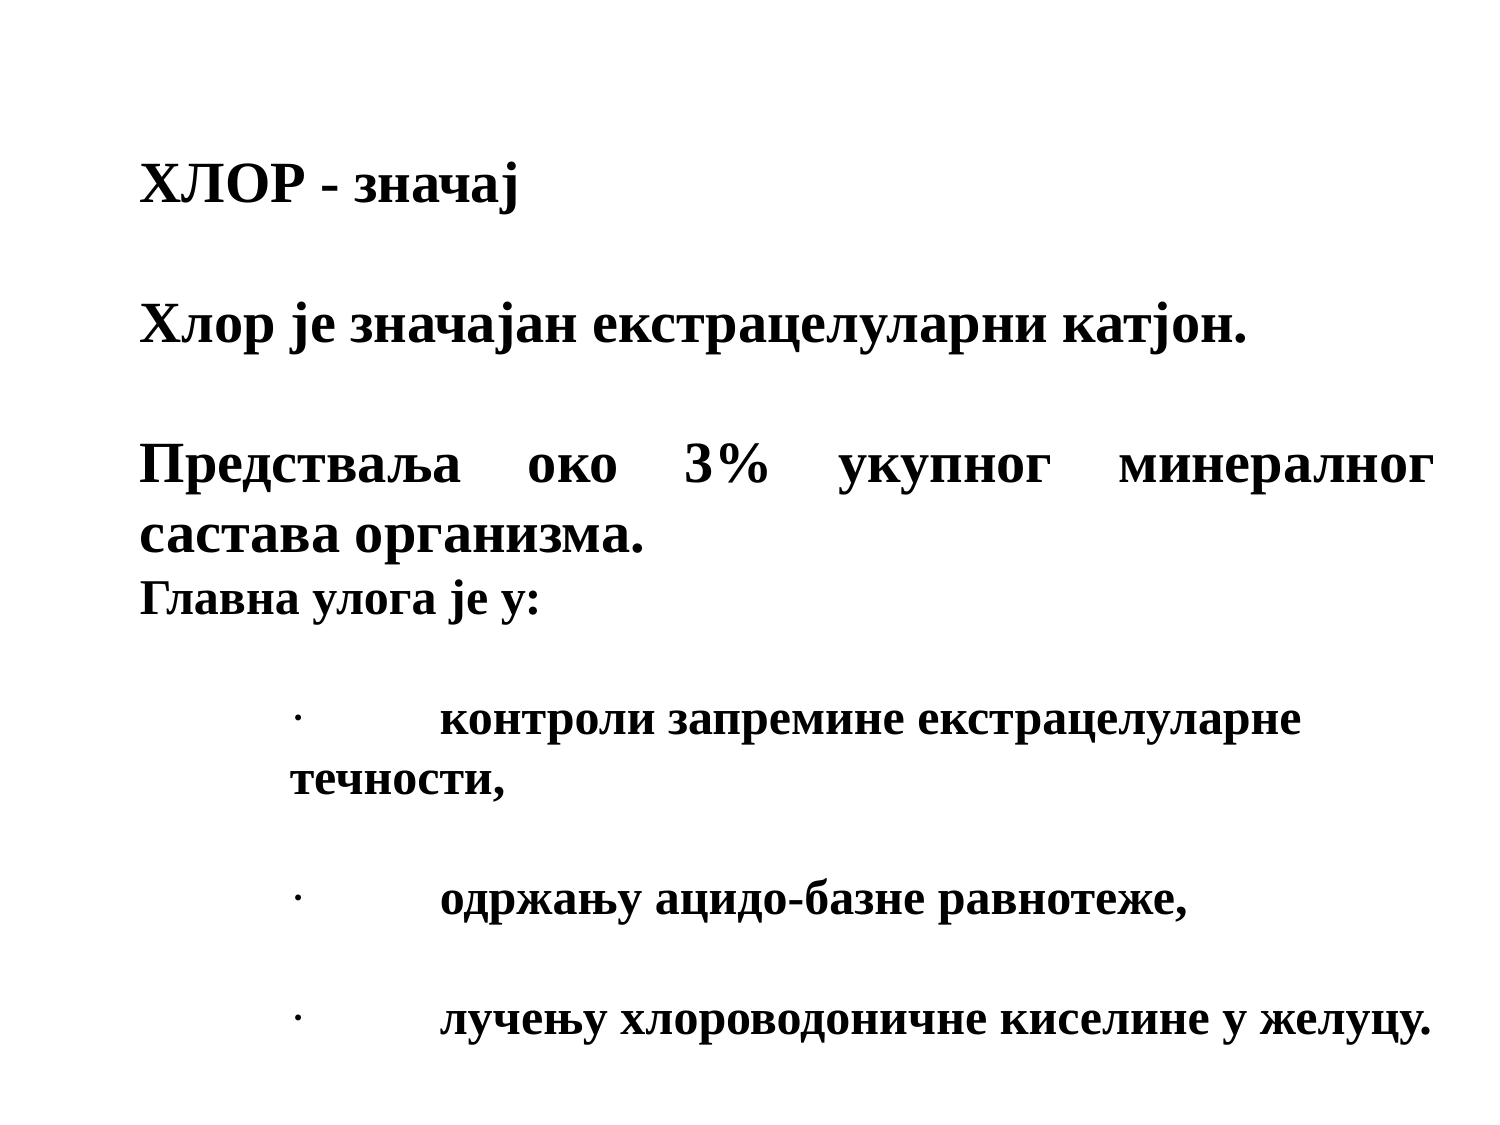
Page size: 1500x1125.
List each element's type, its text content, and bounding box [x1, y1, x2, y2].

text_box ХЛОР - значај Хлор је значајан екстрацелуларни катјон. Предстваља око 3% укупног минералног састава организма. Главна улога је у: · контроли запремине екстрацелуларне течности, · одржању ацидо-базне равнотеже, · лучењу хлороводоничне киселине у желуцу. [125, 137, 1450, 1112]
